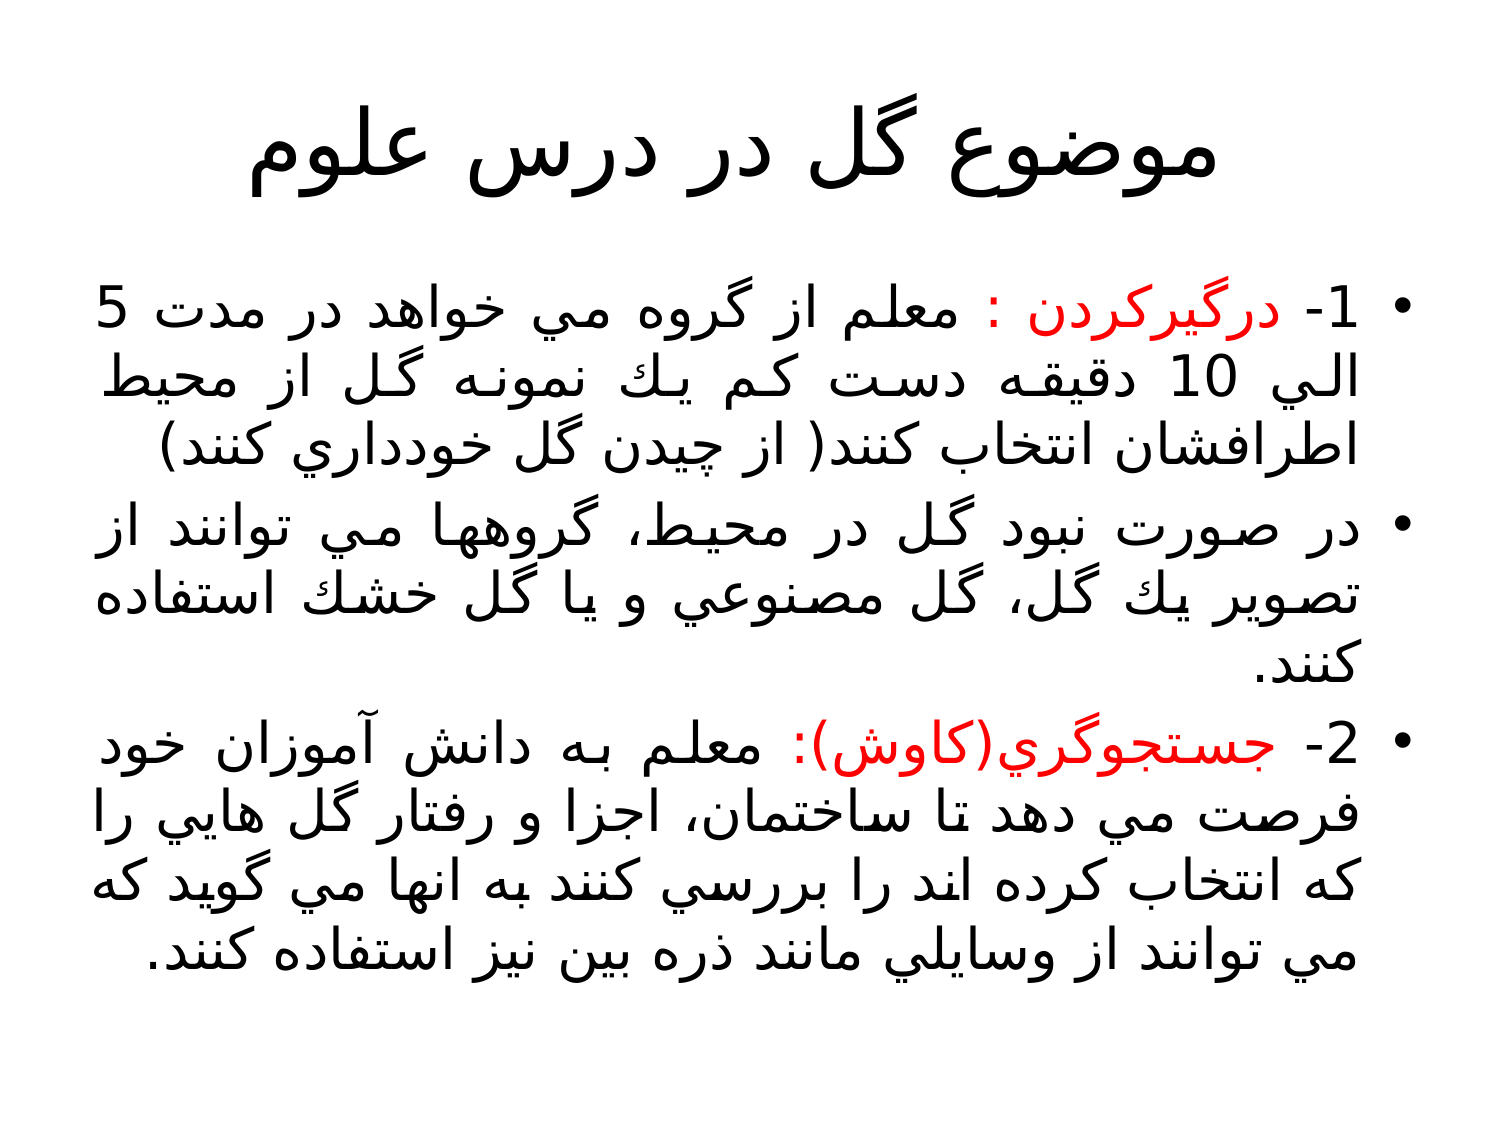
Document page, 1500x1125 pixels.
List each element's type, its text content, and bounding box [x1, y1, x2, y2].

list 1- درگيركردن : معلم از گروه مي خواهد در مدت 5 الي 10 دقيقه دست كم يك نمونه گل از محيط اطرافشان انتخاب كنند( از چيدن گل خودداري كنند) در صورت نبود گل در محيط، گروهها مي توانند از تصوير يك گل، گل مصنوعي و يا گل خشك استفاده كنند. 2- جستجوگري(كاوش): معلم به دانش آموزان خود فرصت مي دهد تا ساختمان، اجزا و رفتار گل هايي را كه انتخاب كرده اند را بررسي كنند به انها مي گويد كه مي توانند از وسايلي مانند ذره بين نيز استفاده كنند. [75, 262, 1425, 1005]
title موضوع گل در درس علوم [75, 45, 1425, 233]
